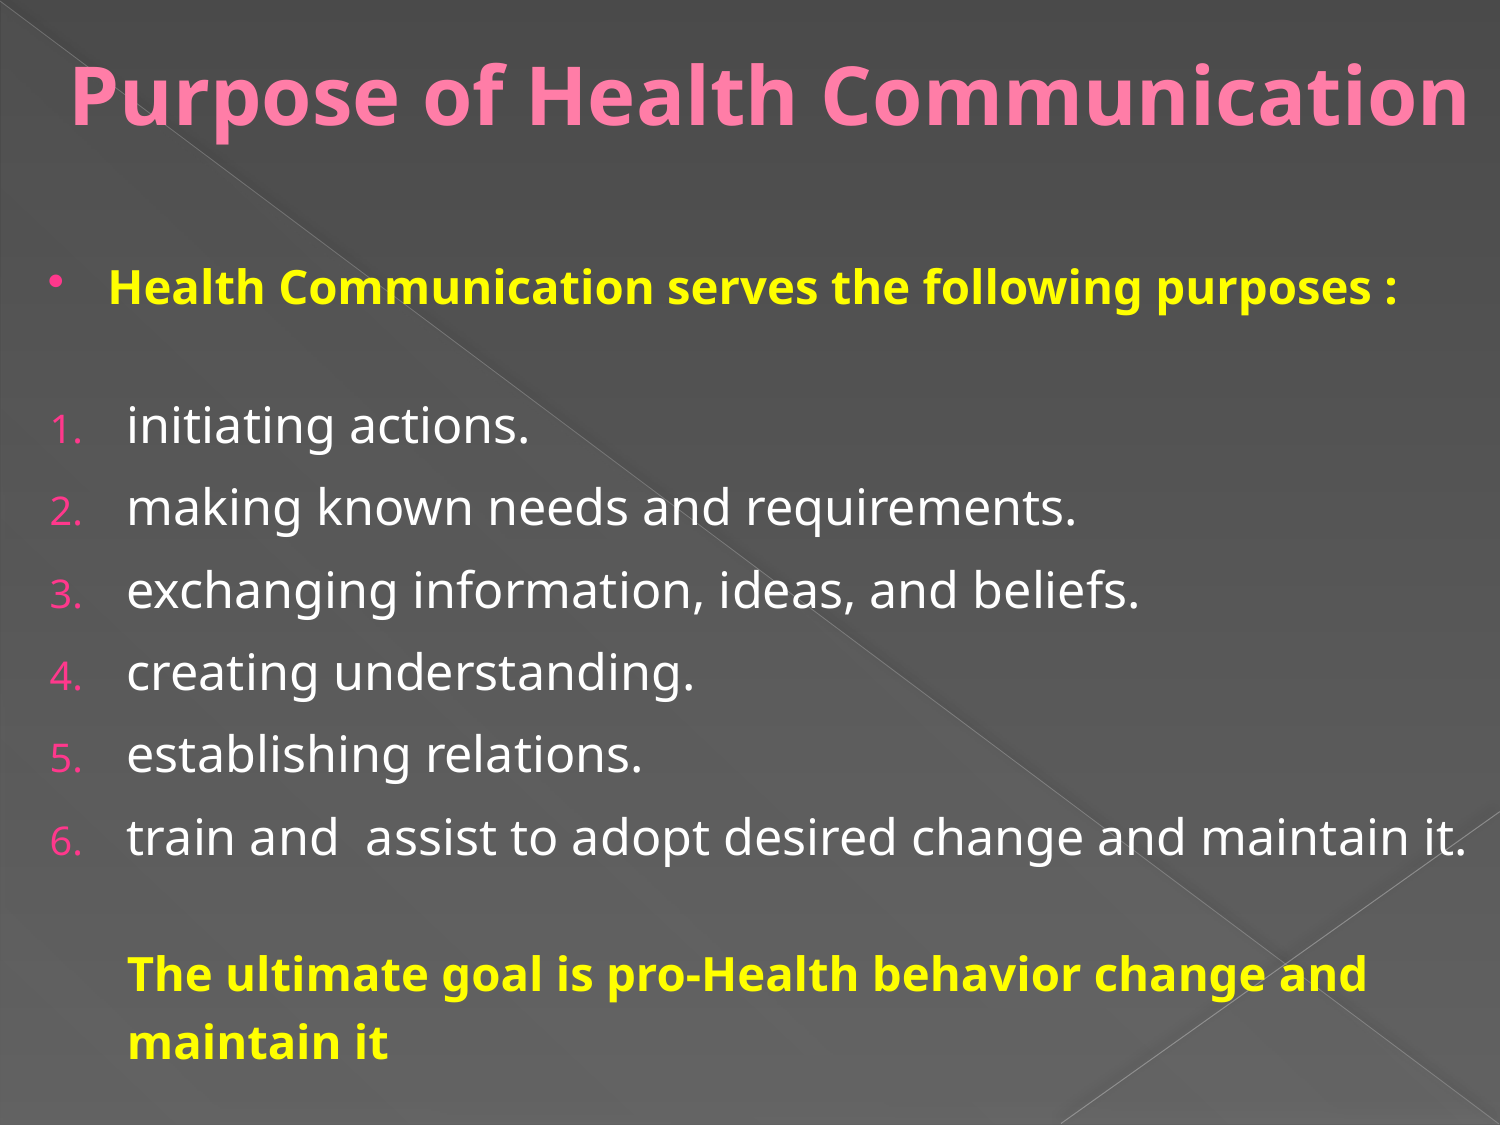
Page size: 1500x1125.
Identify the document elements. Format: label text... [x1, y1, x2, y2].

list Health Communication serves the following purposes : initiating actions. making known needs and requirements. exchanging information, ideas, and beliefs. creating understanding. establishing relations. train and assist to adopt desired change and maintain it. The ultimate goal is pro-Health behavior change and maintain it [24, 249, 1500, 1125]
title Purpose of Health Communication [0, 24, 1500, 255]
